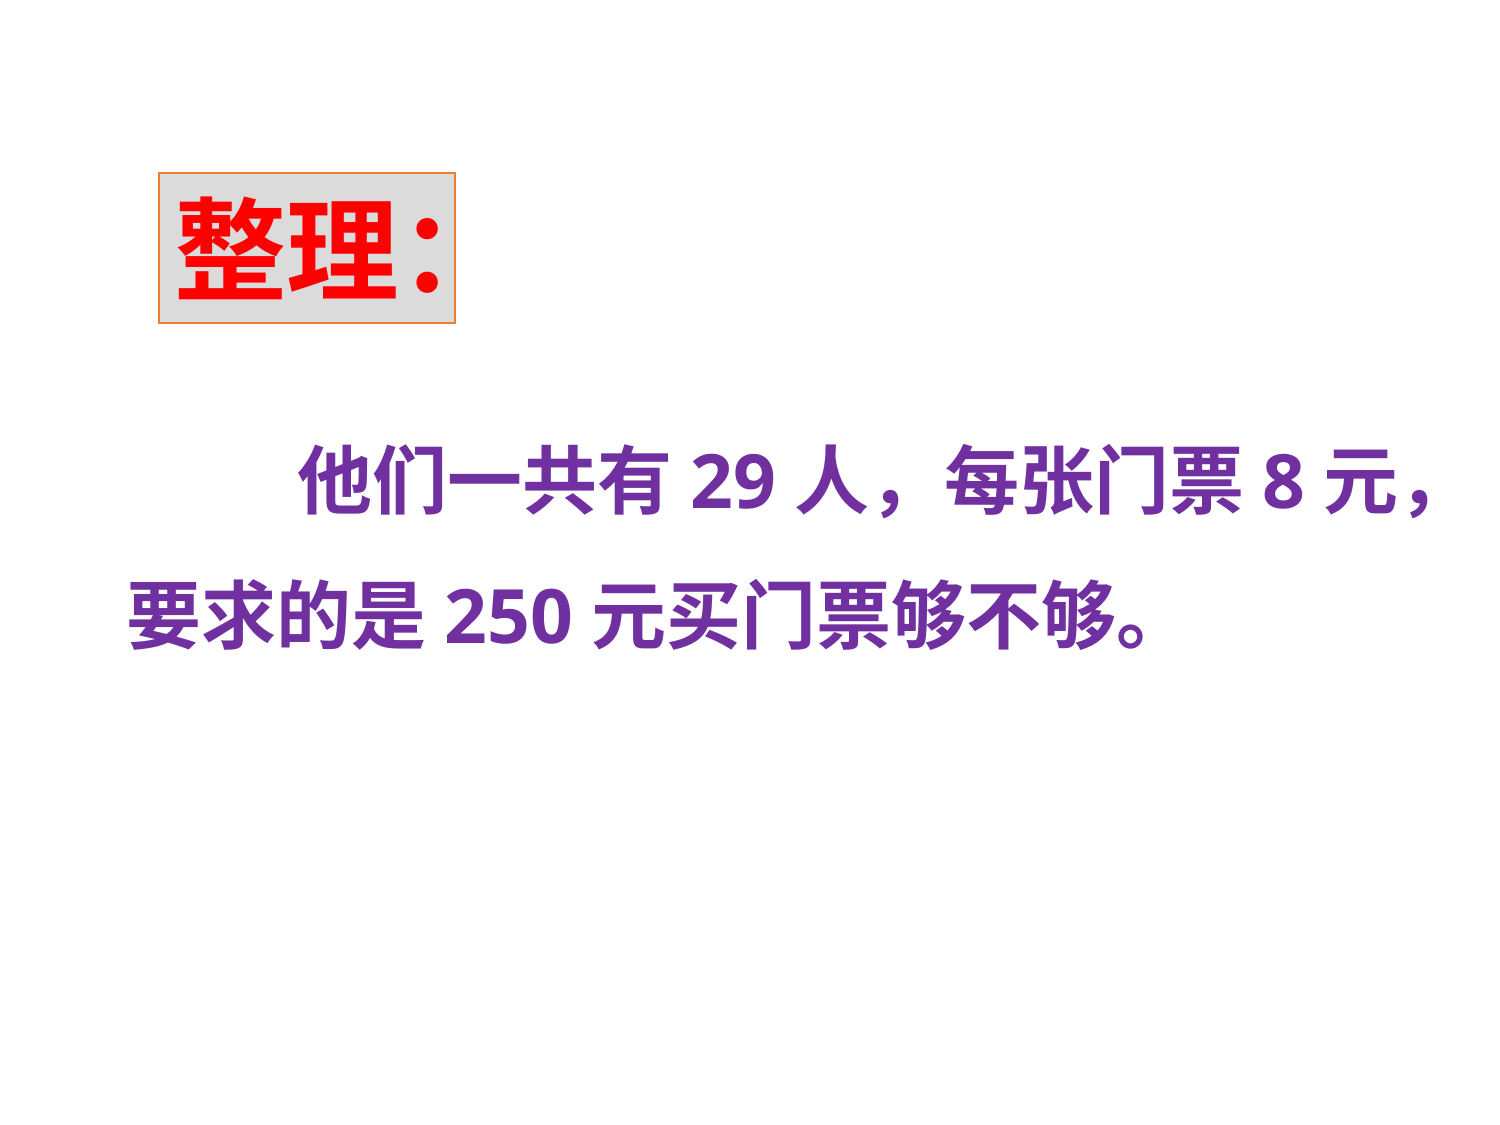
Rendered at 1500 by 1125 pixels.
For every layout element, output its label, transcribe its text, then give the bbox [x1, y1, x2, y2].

text_box 他们一共有29人，每张门票8元，要求的是250元买门票够不够。 [111, 380, 1448, 667]
text_box 整理： [158, 172, 456, 324]
